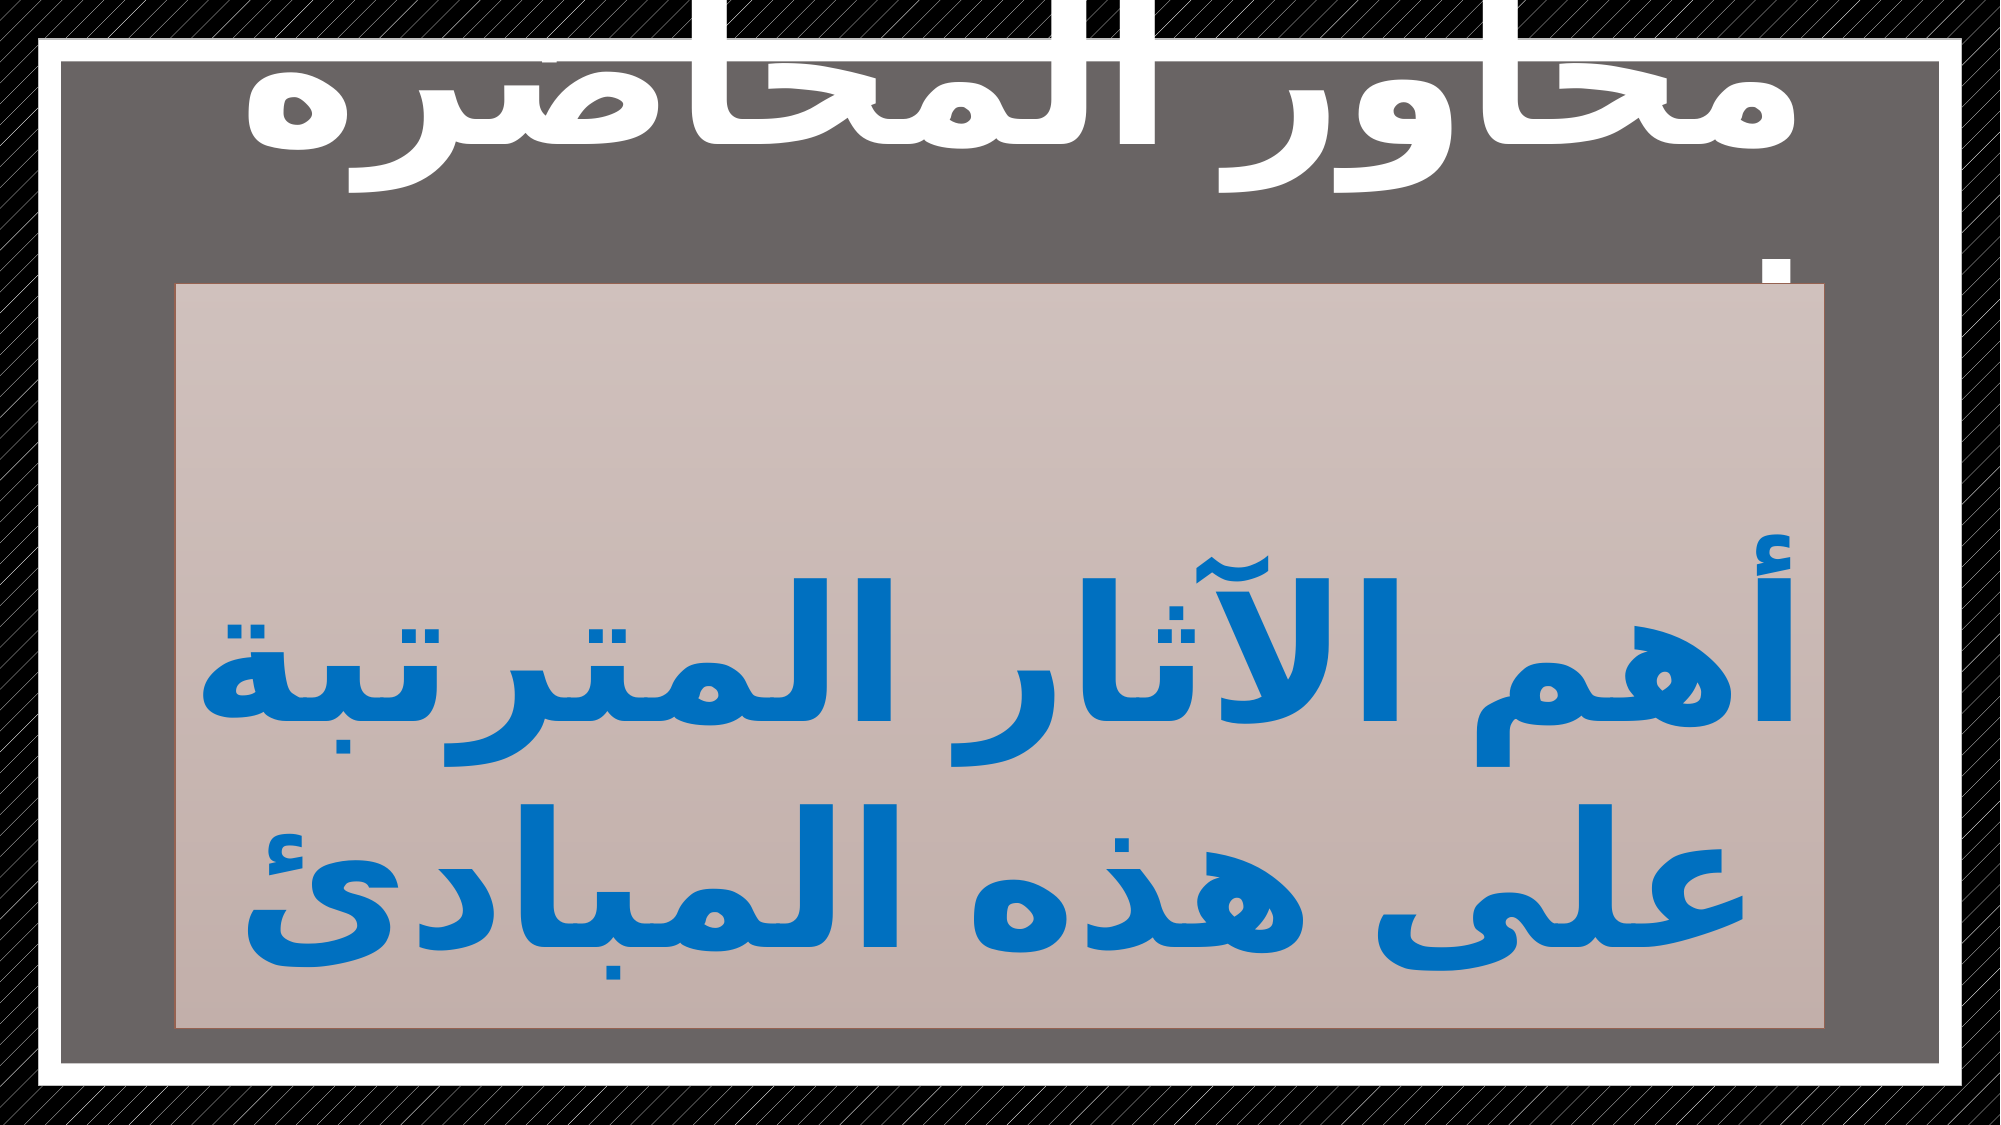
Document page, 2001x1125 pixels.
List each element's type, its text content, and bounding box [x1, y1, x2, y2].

list أهم الآثار المترتبة على هذه المبادئ [174, 283, 1825, 1029]
title محاور المحاضرة : [174, 92, 1825, 283]
